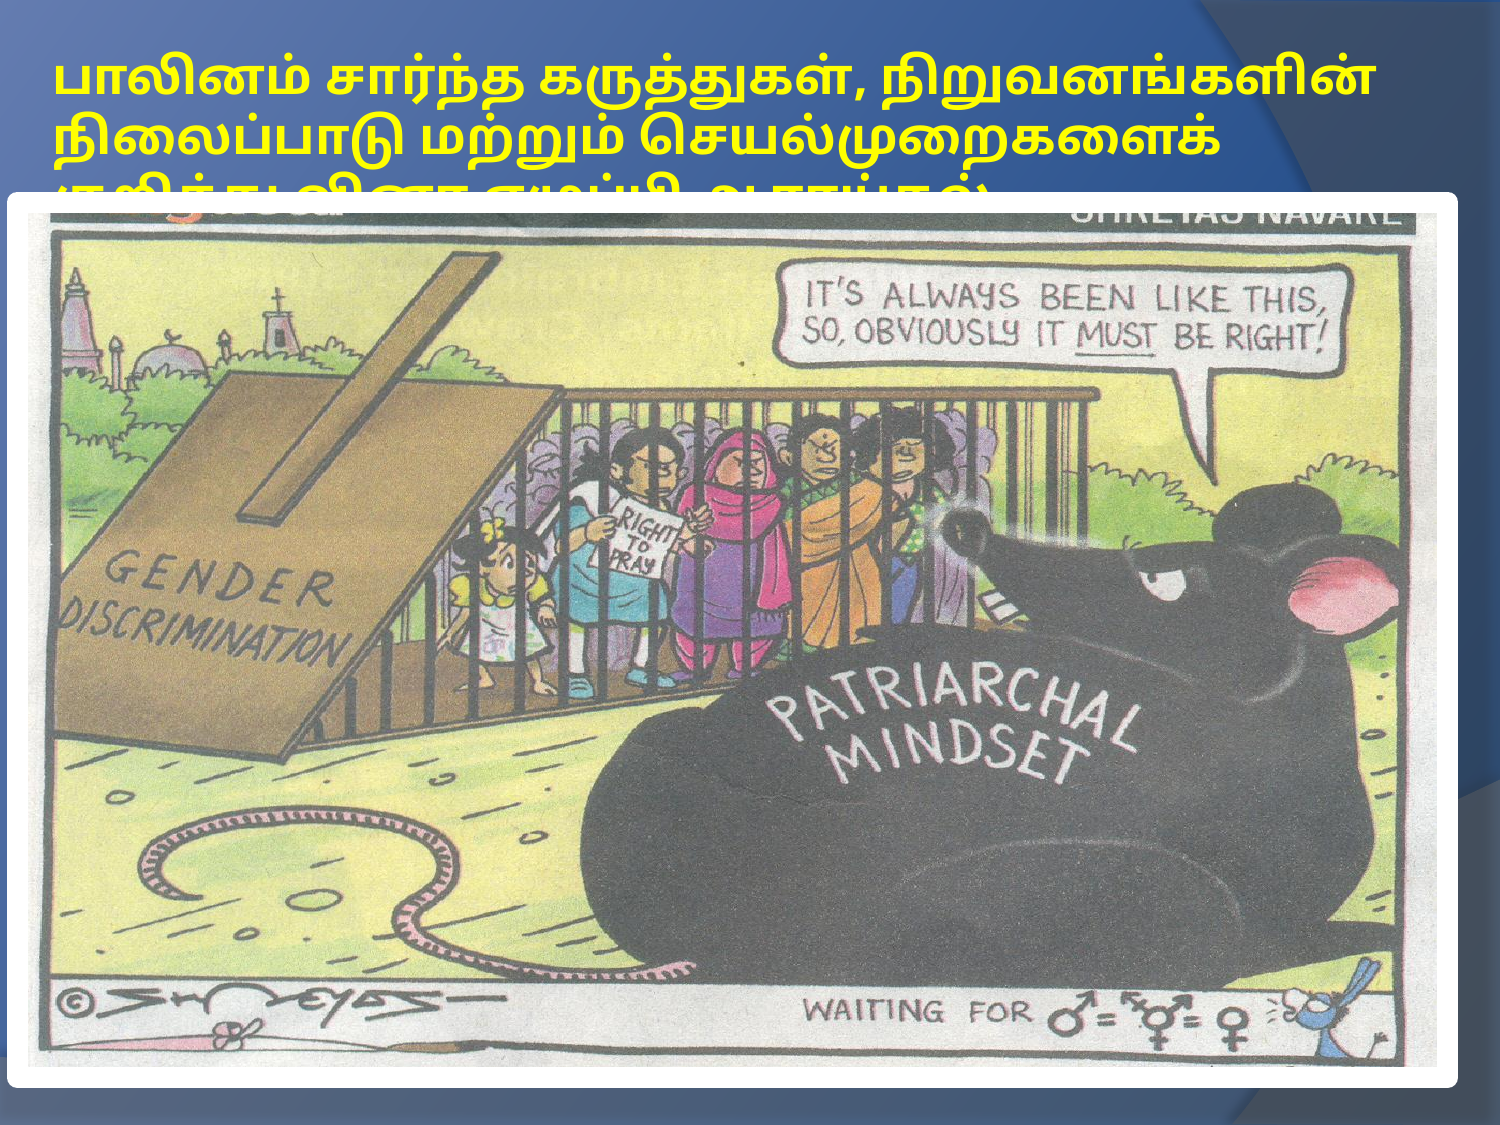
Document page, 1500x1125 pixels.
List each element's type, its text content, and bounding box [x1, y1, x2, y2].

picture [27, 212, 1438, 1067]
text_box பாலினம் சார்ந்த கருத்துகள், நிறுவனங்களின் நிலைப்பாடு மற்றும் செயல்முறைகளைக் குறித்து வினா எழுப்பி ஆராய்தல் [37, 37, 1425, 192]
